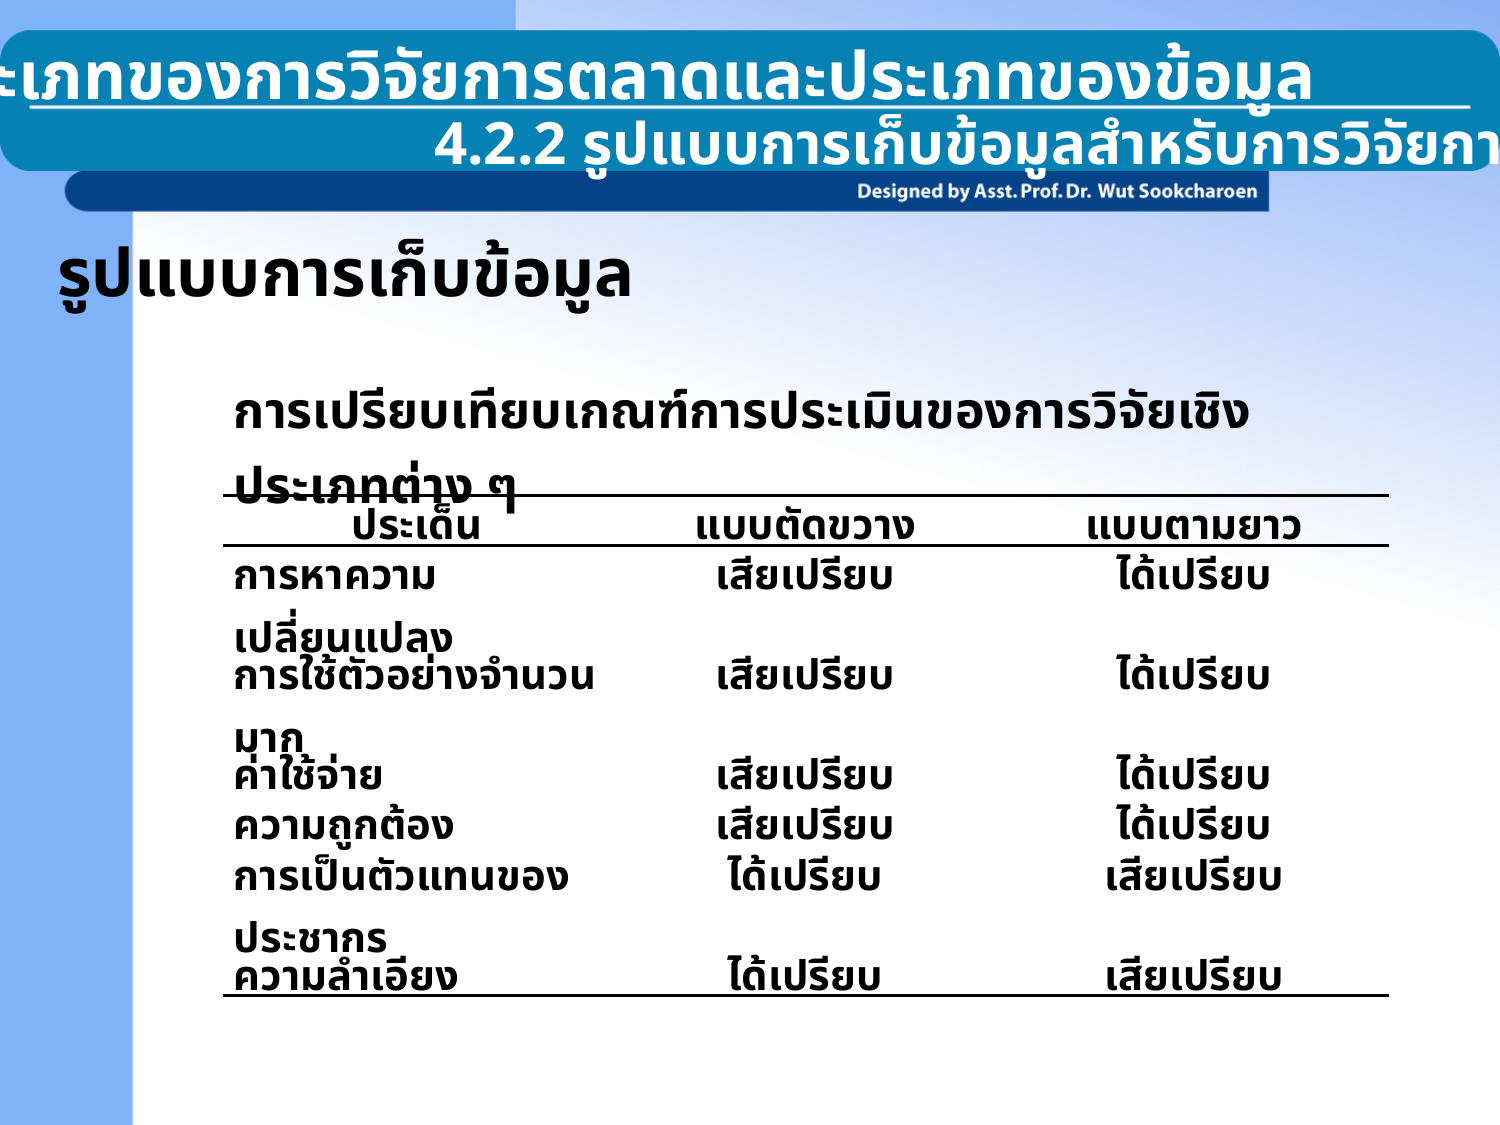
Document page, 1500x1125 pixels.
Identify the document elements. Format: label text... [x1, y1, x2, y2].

table_cell เสียเปรียบ [611, 796, 1000, 846]
table_cell ได้เปรียบ [1000, 547, 1389, 645]
table_cell ค่าใช้จ่าย [223, 746, 611, 796]
table_cell ได้เปรียบ [1000, 796, 1389, 846]
table_cell เสียเปรียบ [1000, 846, 1389, 946]
table_cell ความลำเอียง [223, 946, 611, 994]
table_cell แบบตัดขวาง [611, 497, 1000, 544]
table_cell ได้เปรียบ [1000, 645, 1389, 746]
table_cell แบบตามยาว [1000, 497, 1389, 544]
text_box 4.2 ประเภทของการวิจัยการตลาดและประเภทของข้อมูล [0, 25, 1332, 201]
table_cell เสียเปรียบ [611, 547, 1000, 645]
table_cell ได้เปรียบ [611, 846, 1000, 946]
table_cell ได้เปรียบ [611, 946, 1000, 994]
table_cell ความถูกต้อง [223, 796, 611, 846]
picture [0, 0, 1500, 53]
table_cell การใช้ตัวอย่างจำนวนมาก [223, 645, 611, 746]
table_cell การหาความเปลี่ยนแปลง [223, 547, 611, 645]
picture [0, 184, 1500, 1125]
text_box รูปแบบการเก็บข้อมูล [42, 222, 650, 318]
table_cell ได้เปรียบ [1000, 746, 1389, 796]
table_cell เสียเปรียบ [1000, 946, 1389, 994]
table_cell เสียเปรียบ [611, 746, 1000, 796]
table_cell การเป็นตัวแทนของประชากร [223, 846, 611, 946]
text_box 4.2.2 รูปแบบการเก็บข้อมูลสำหรับการวิจัยการตลาด [419, 98, 1500, 184]
table_cell เสียเปรียบ [611, 645, 1000, 746]
table_header การเปรียบเทียบเกณฑ์การประเมินของการวิจัยเชิงประเภทต่าง ๆ [223, 375, 1389, 494]
table_cell ประเด็น [223, 497, 611, 544]
